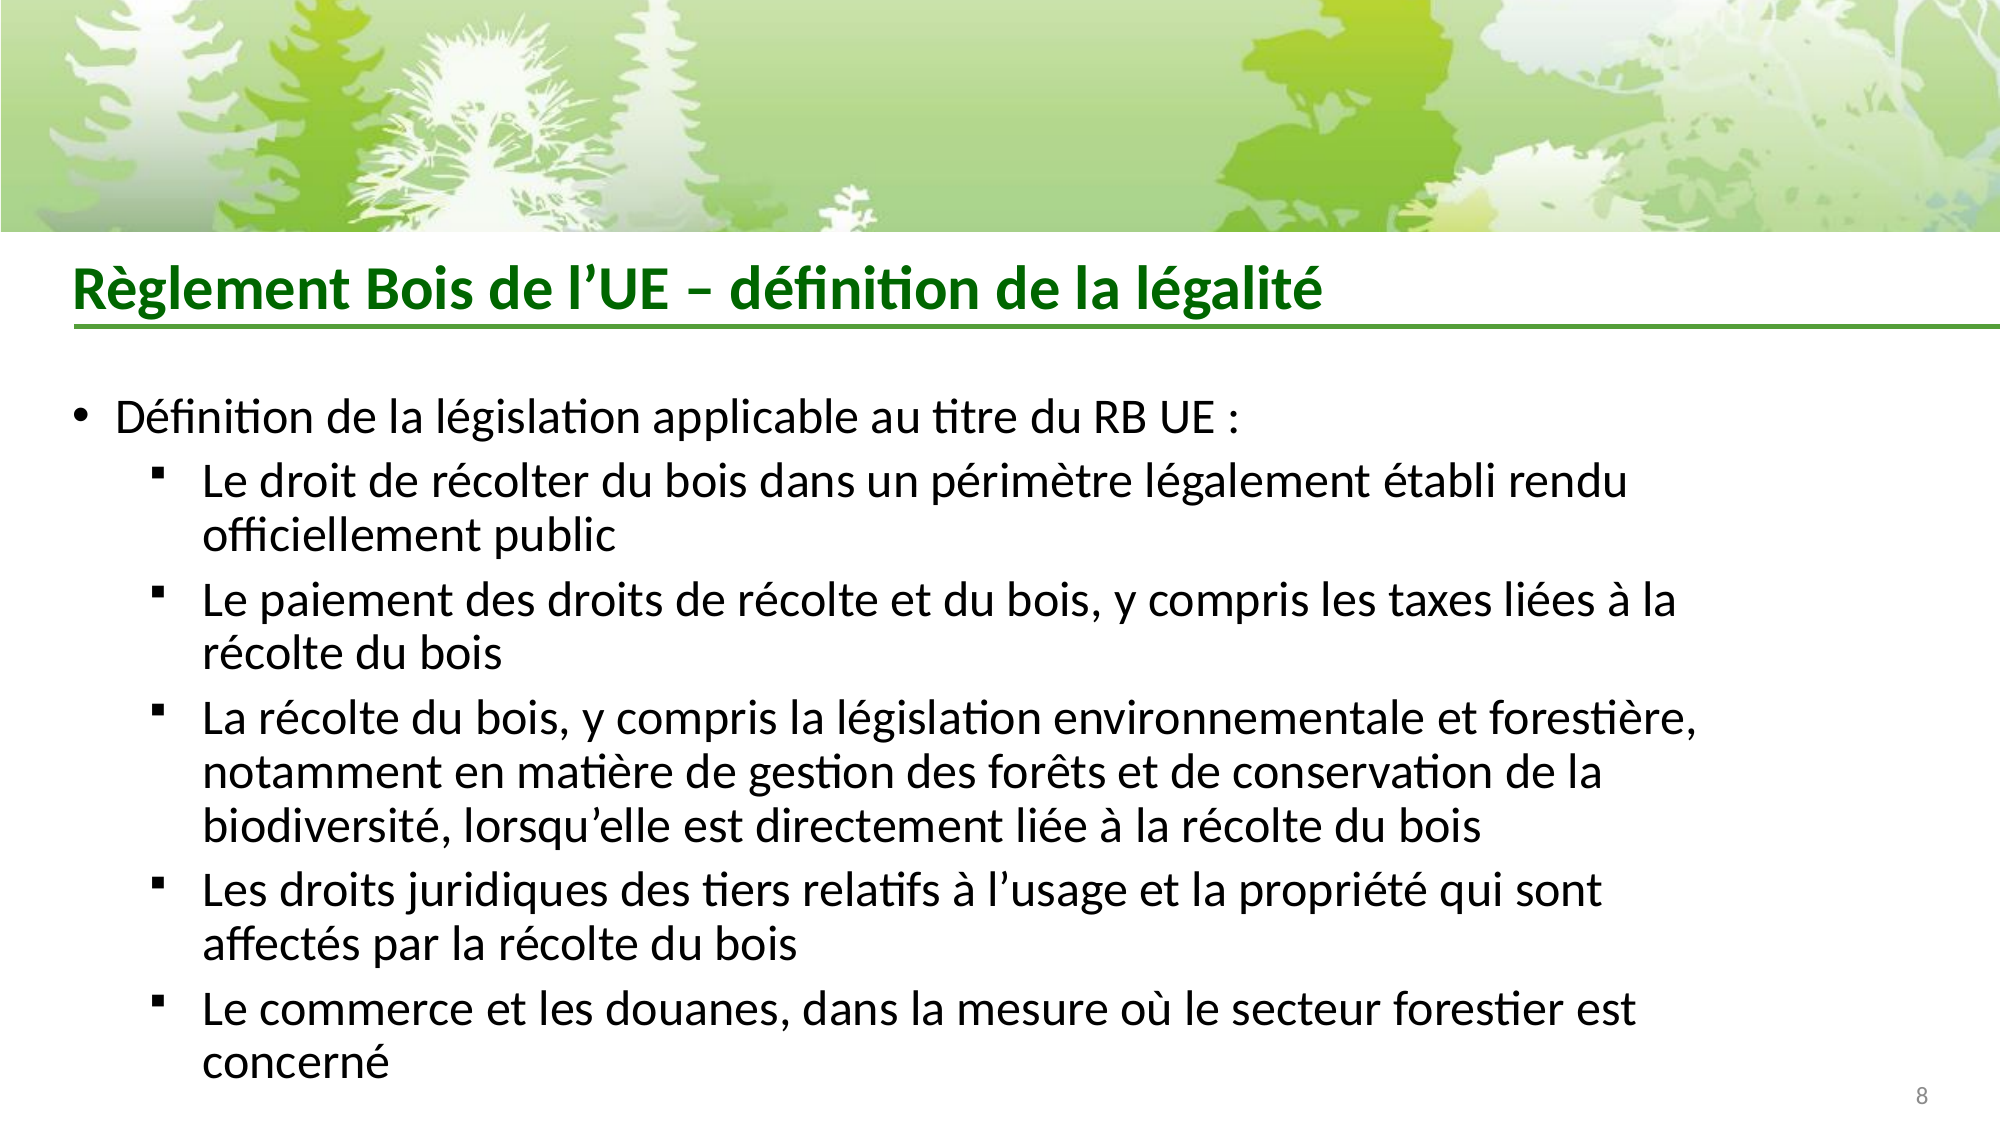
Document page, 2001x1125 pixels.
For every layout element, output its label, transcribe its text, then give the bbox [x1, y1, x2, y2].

text_box Règlement Bois de l’UE – définition de la légalité [57, 195, 1730, 384]
slide_number 8 [1493, 1065, 1944, 1125]
picture [0, 0, 2000, 232]
list Définition de la législation applicable au titre du RB UE : Le droit de récolter du bois dans un périmètre légalement établi rendu officiellement public Le paiement des droits de récolte et du bois, y compris les taxes liées à la récolte du bois La récolte du bois, y compris la législation environnementale et forestière, notamment en matière de gestion des forêts et de conservation de la biodiversité, lorsqu’elle est directement liée à la récolte du bois Les droits juridiques des tiers relatifs à l’usage et la propriété qui sont affectés par la récolte du bois Le commerce et les douanes, dans la mesure où le secteur forestier est concerné [57, 382, 1742, 1106]
